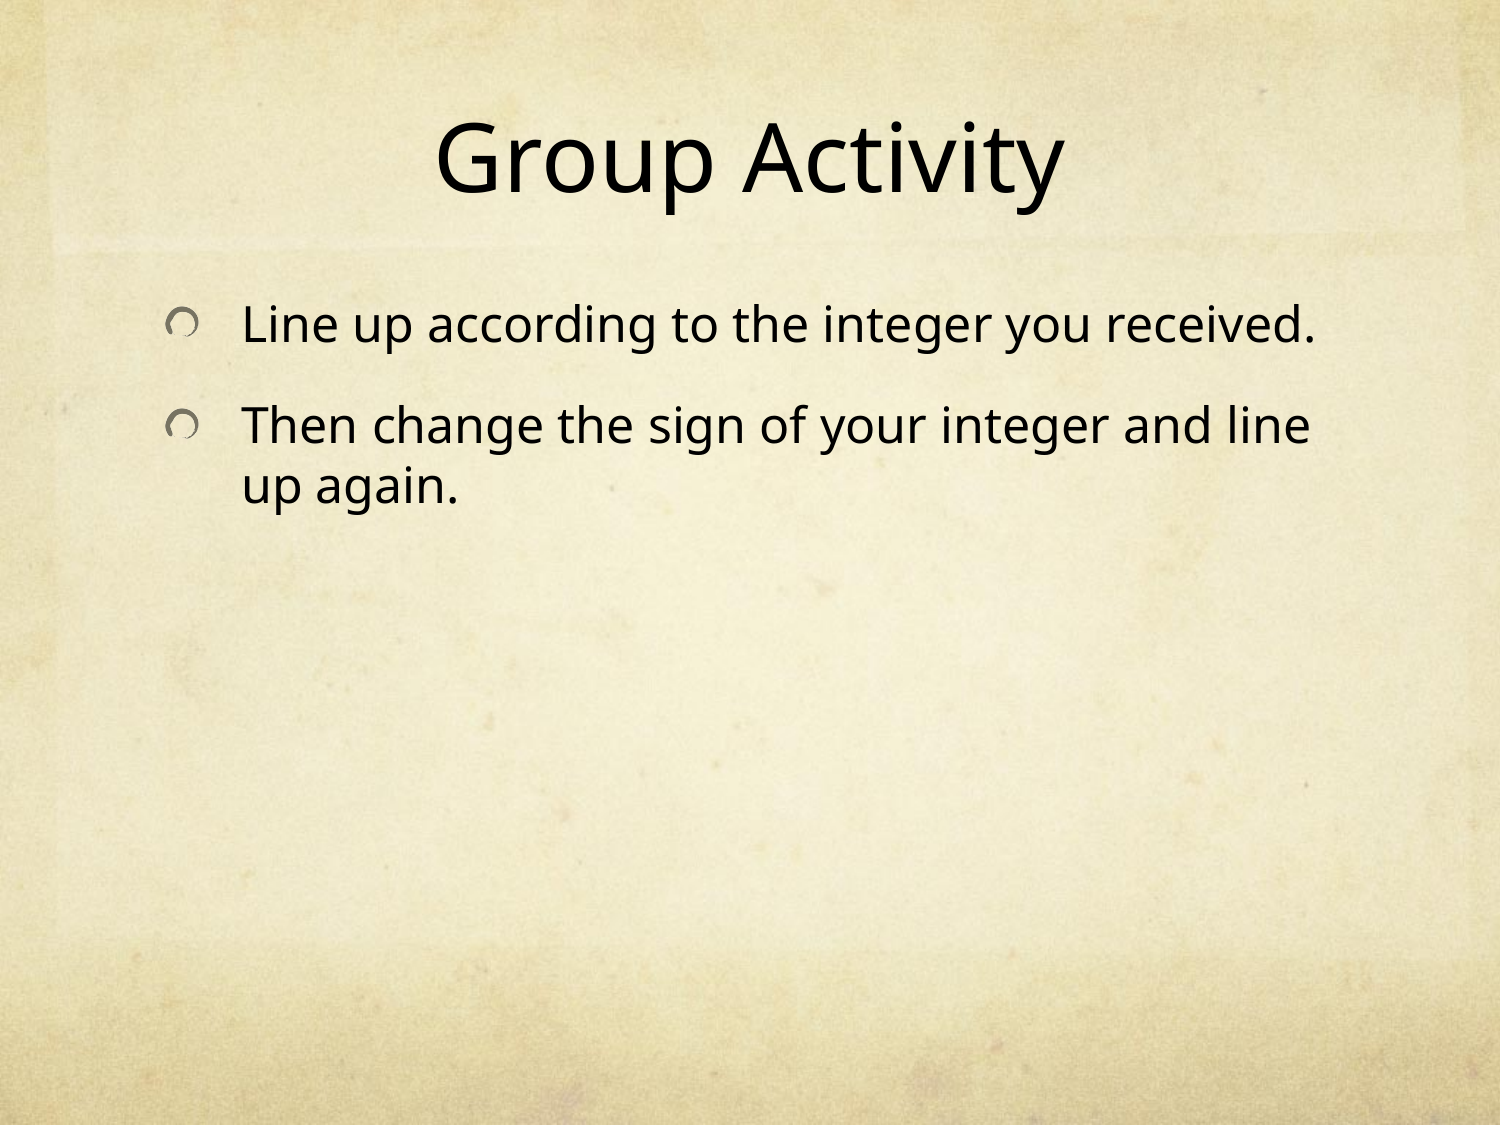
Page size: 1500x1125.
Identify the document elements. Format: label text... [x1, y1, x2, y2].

list Line up according to the integer you received. Then change the sign of your integer and line up again. [150, 284, 1350, 950]
title Group Activity [150, 82, 1350, 225]
picture [0, 0, 1500, 1125]
